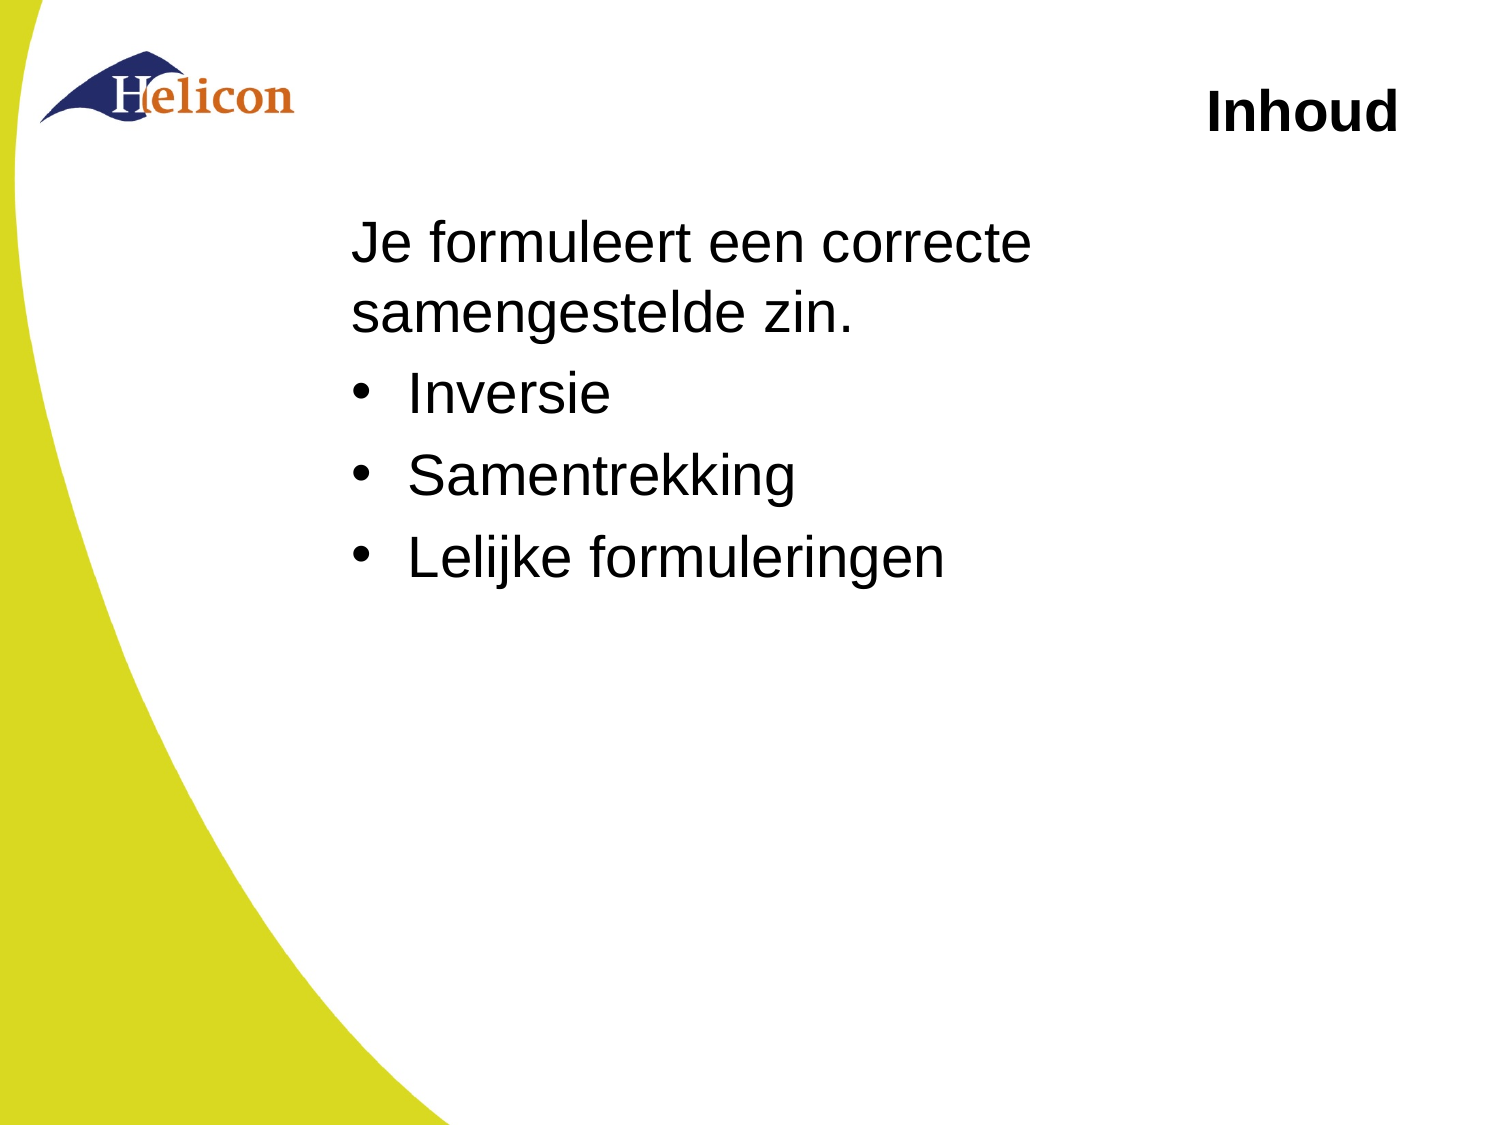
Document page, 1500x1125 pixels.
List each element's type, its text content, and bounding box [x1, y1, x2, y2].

picture [0, 0, 1500, 1125]
list Je formuleert een correcte samengestelde zin. Inversie Samentrekking Lelijke formuleringen [336, 196, 1425, 1005]
title Inhoud [324, 54, 1415, 161]
